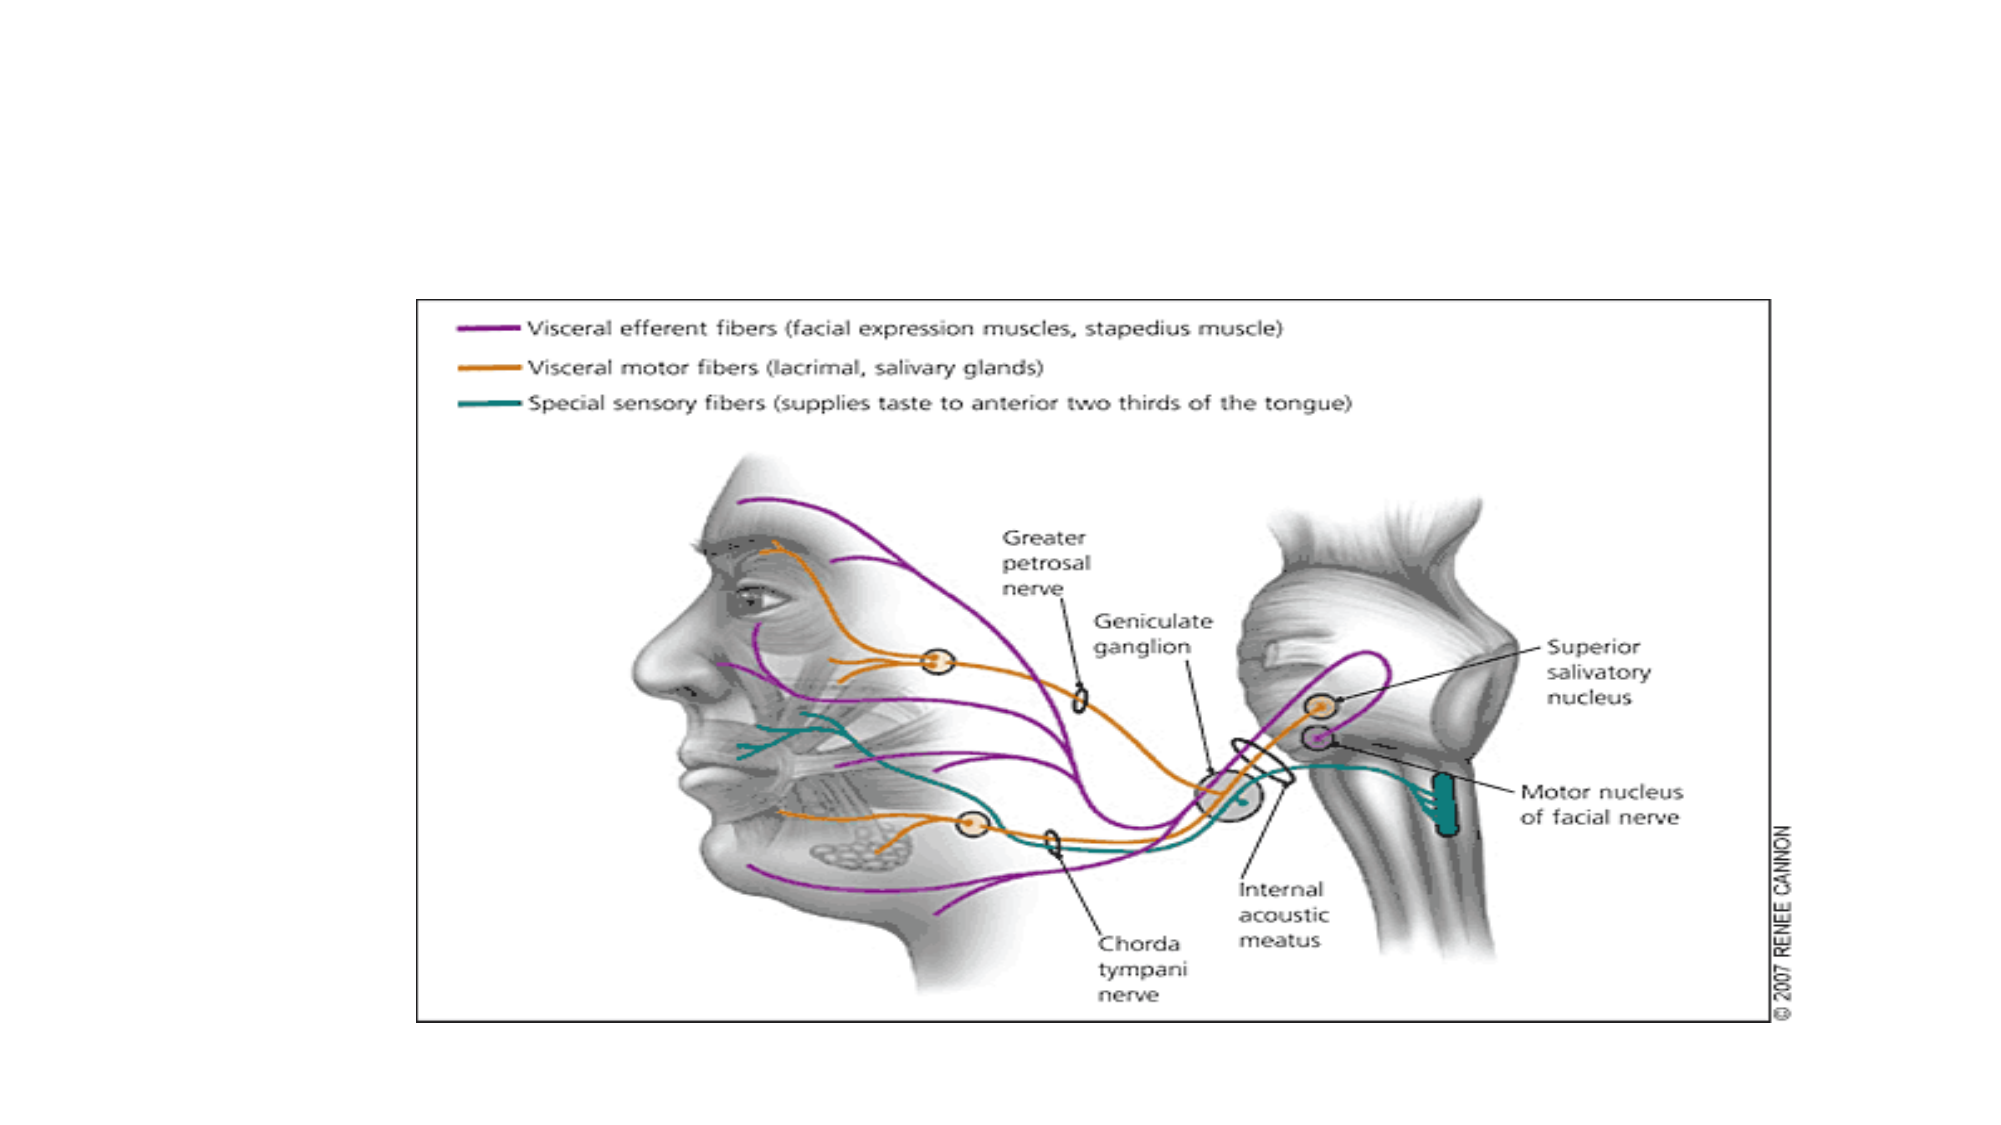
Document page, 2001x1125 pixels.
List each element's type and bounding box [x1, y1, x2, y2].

list [416, 299, 1797, 1023]
